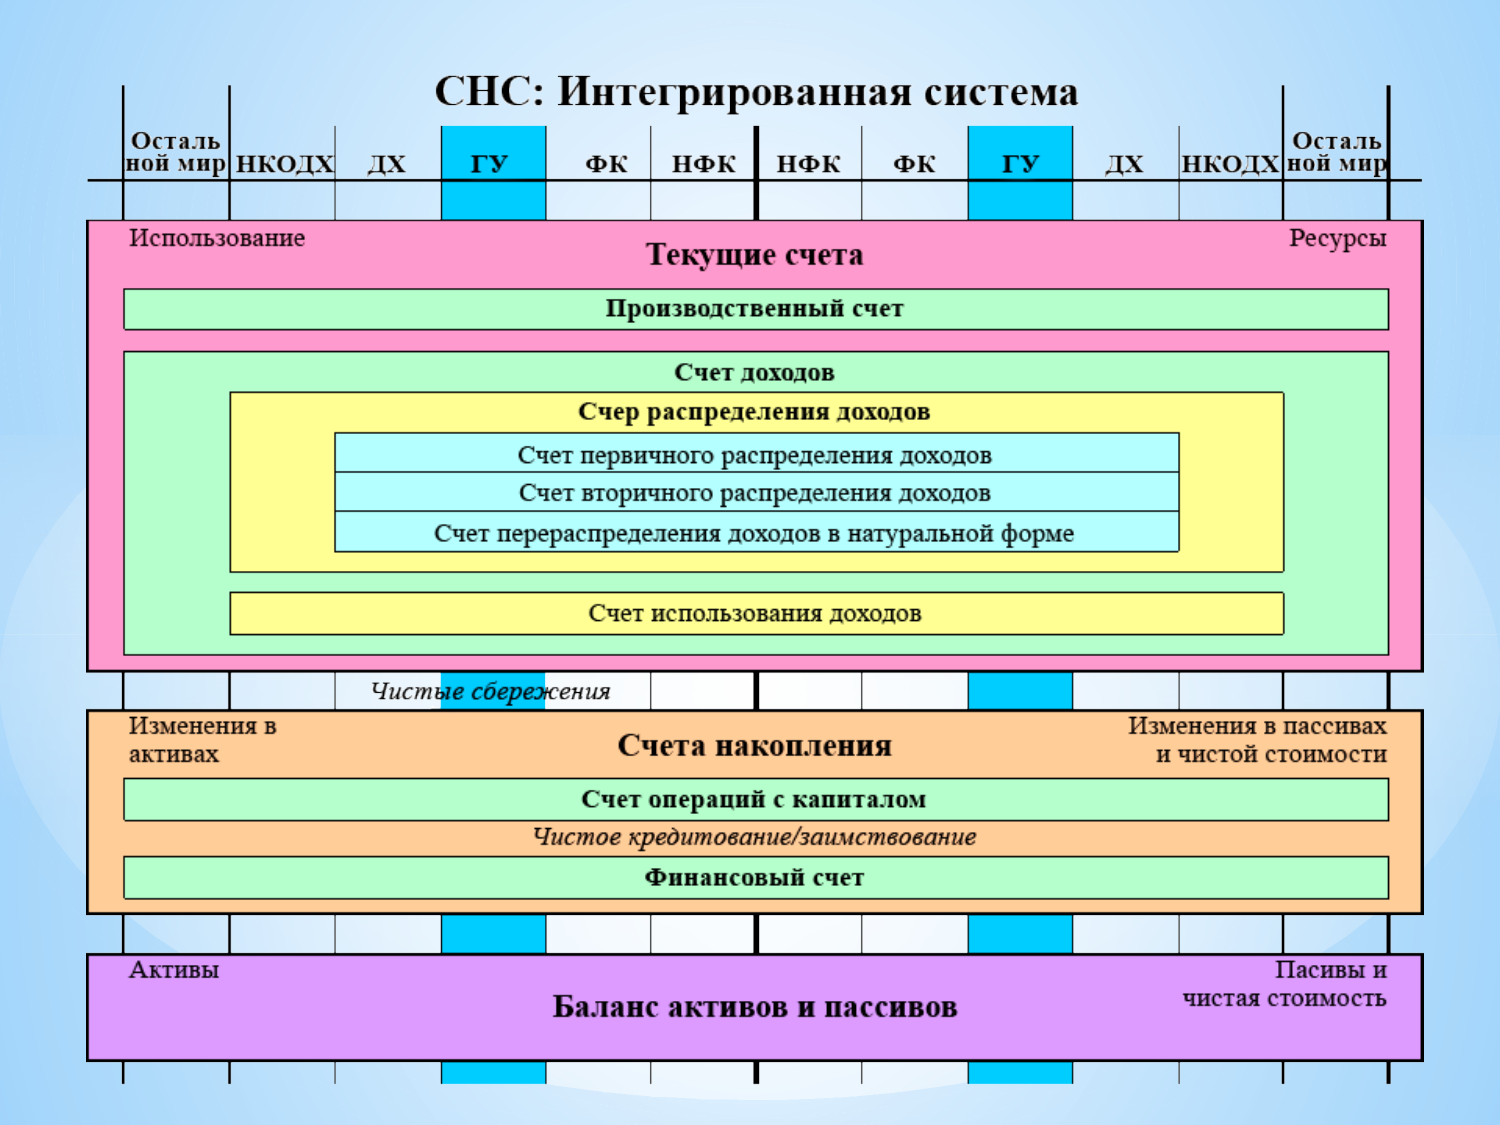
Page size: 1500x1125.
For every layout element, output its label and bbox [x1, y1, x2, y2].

picture [86, 54, 1425, 1087]
